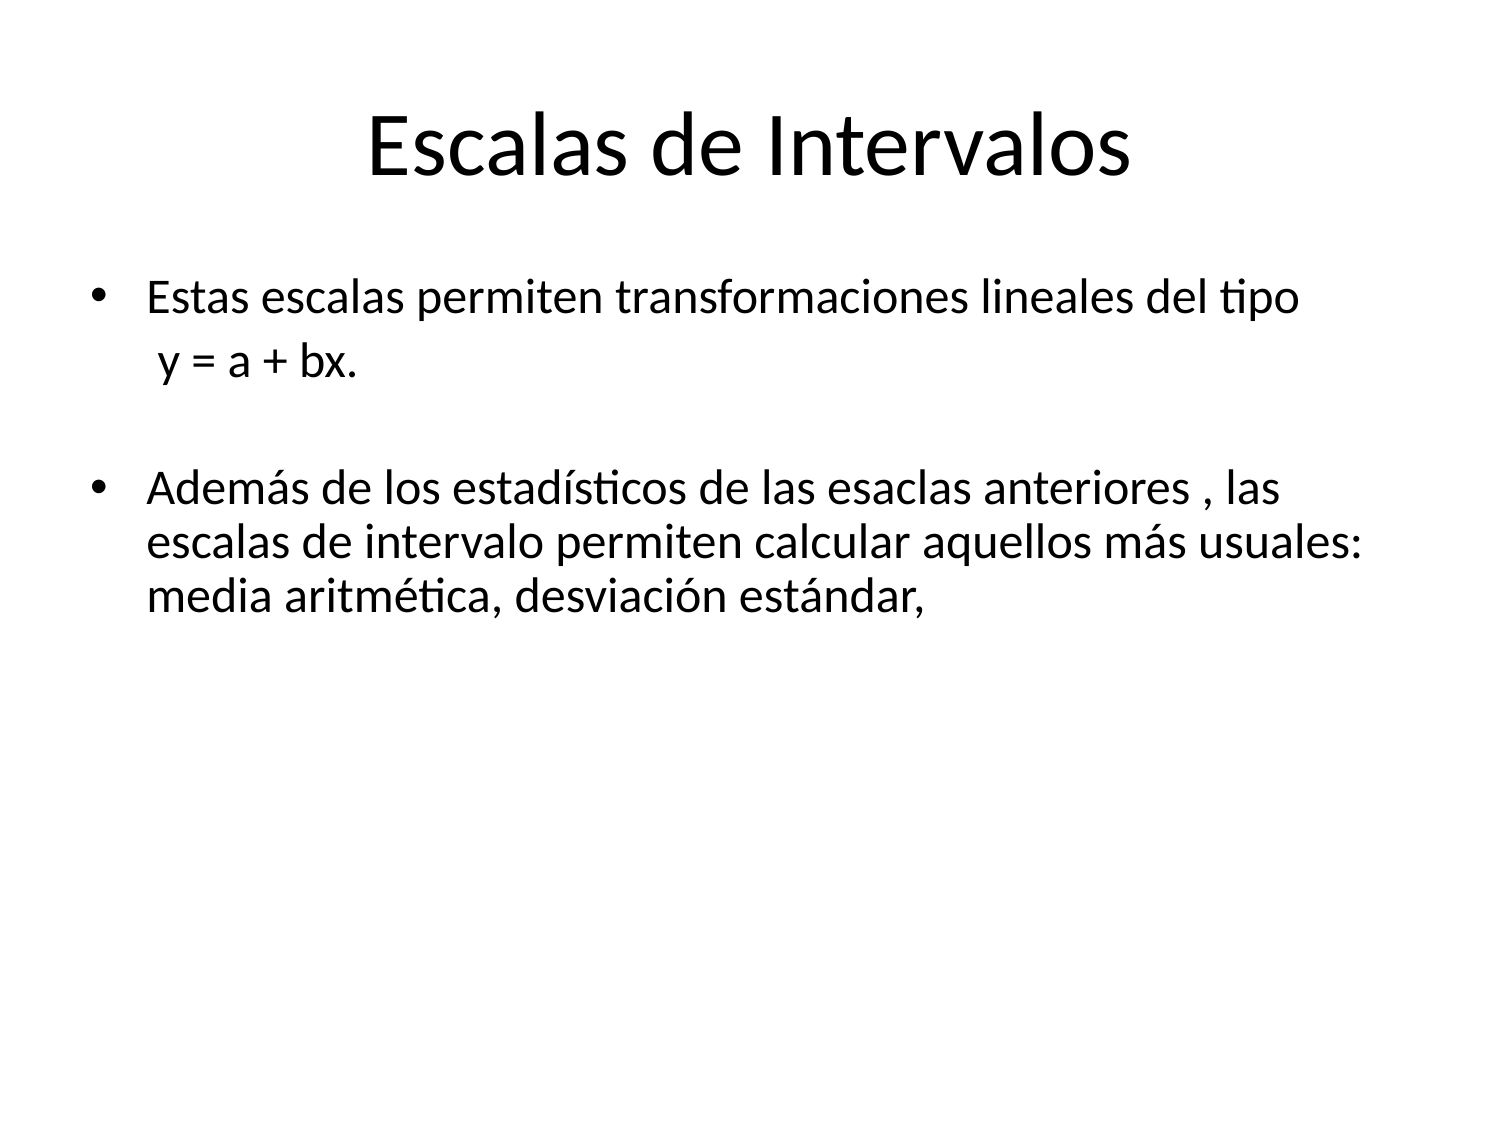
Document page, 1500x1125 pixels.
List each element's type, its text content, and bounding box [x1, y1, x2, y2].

list Estas escalas permiten transformaciones lineales del tipo y = a + bx. Además de los estadísticos de las esaclas anteriores , las escalas de intervalo permiten calcular aquellos más usuales: media aritmética, desviación estándar, [75, 262, 1425, 1005]
title Escalas de Intervalos [75, 45, 1425, 233]
